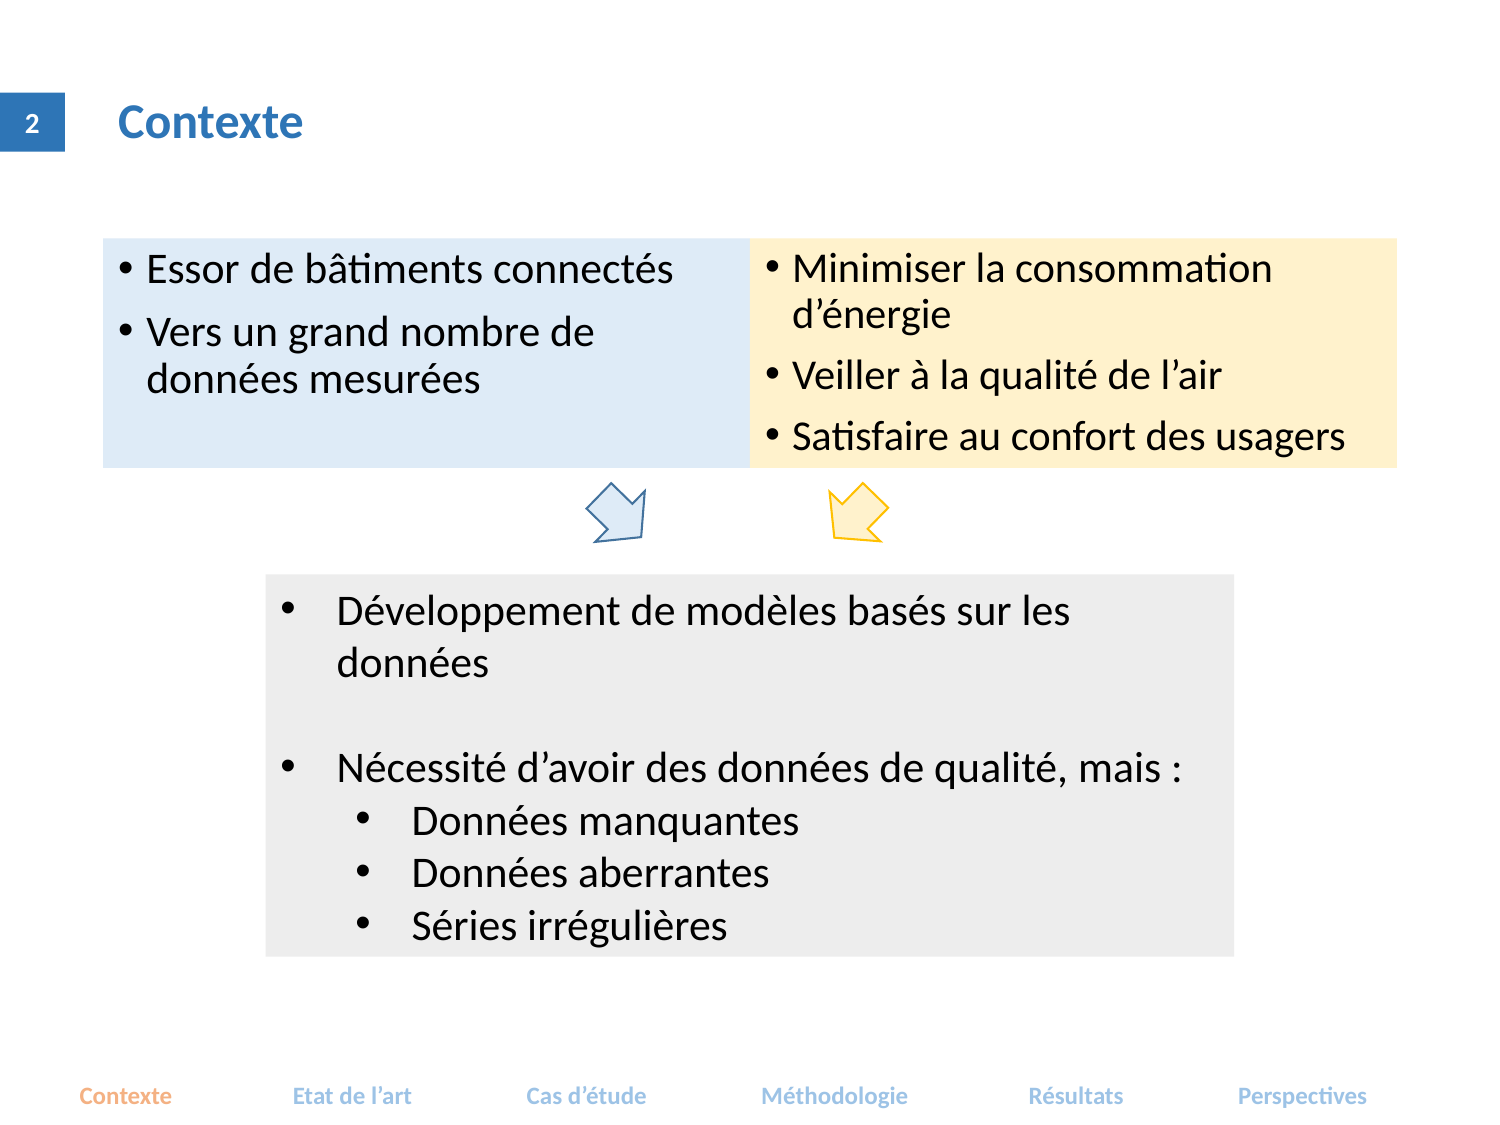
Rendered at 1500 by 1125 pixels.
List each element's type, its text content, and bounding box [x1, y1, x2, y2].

text_box Contexte Etat de l’art Cas d’étude Méthodologie Résultats Perspectives [64, 1072, 1436, 1117]
text_box [585, 481, 647, 544]
text_box Développement de modèles basés sur les données Nécessité d’avoir des données de qualité, mais : Données manquantes Données aberrantes Séries irrégulières [265, 574, 1235, 957]
list Essor de bâtiments connectés Vers un grand nombre de données mesurées [103, 238, 749, 468]
title Contexte [103, 59, 1397, 185]
text_box [828, 481, 890, 543]
slide_number 2 [0, 92, 65, 152]
text_box Minimiser la consommation d’énergie Veiller à la qualité de l’air Satisfaire au confort des usagers [749, 238, 1397, 468]
